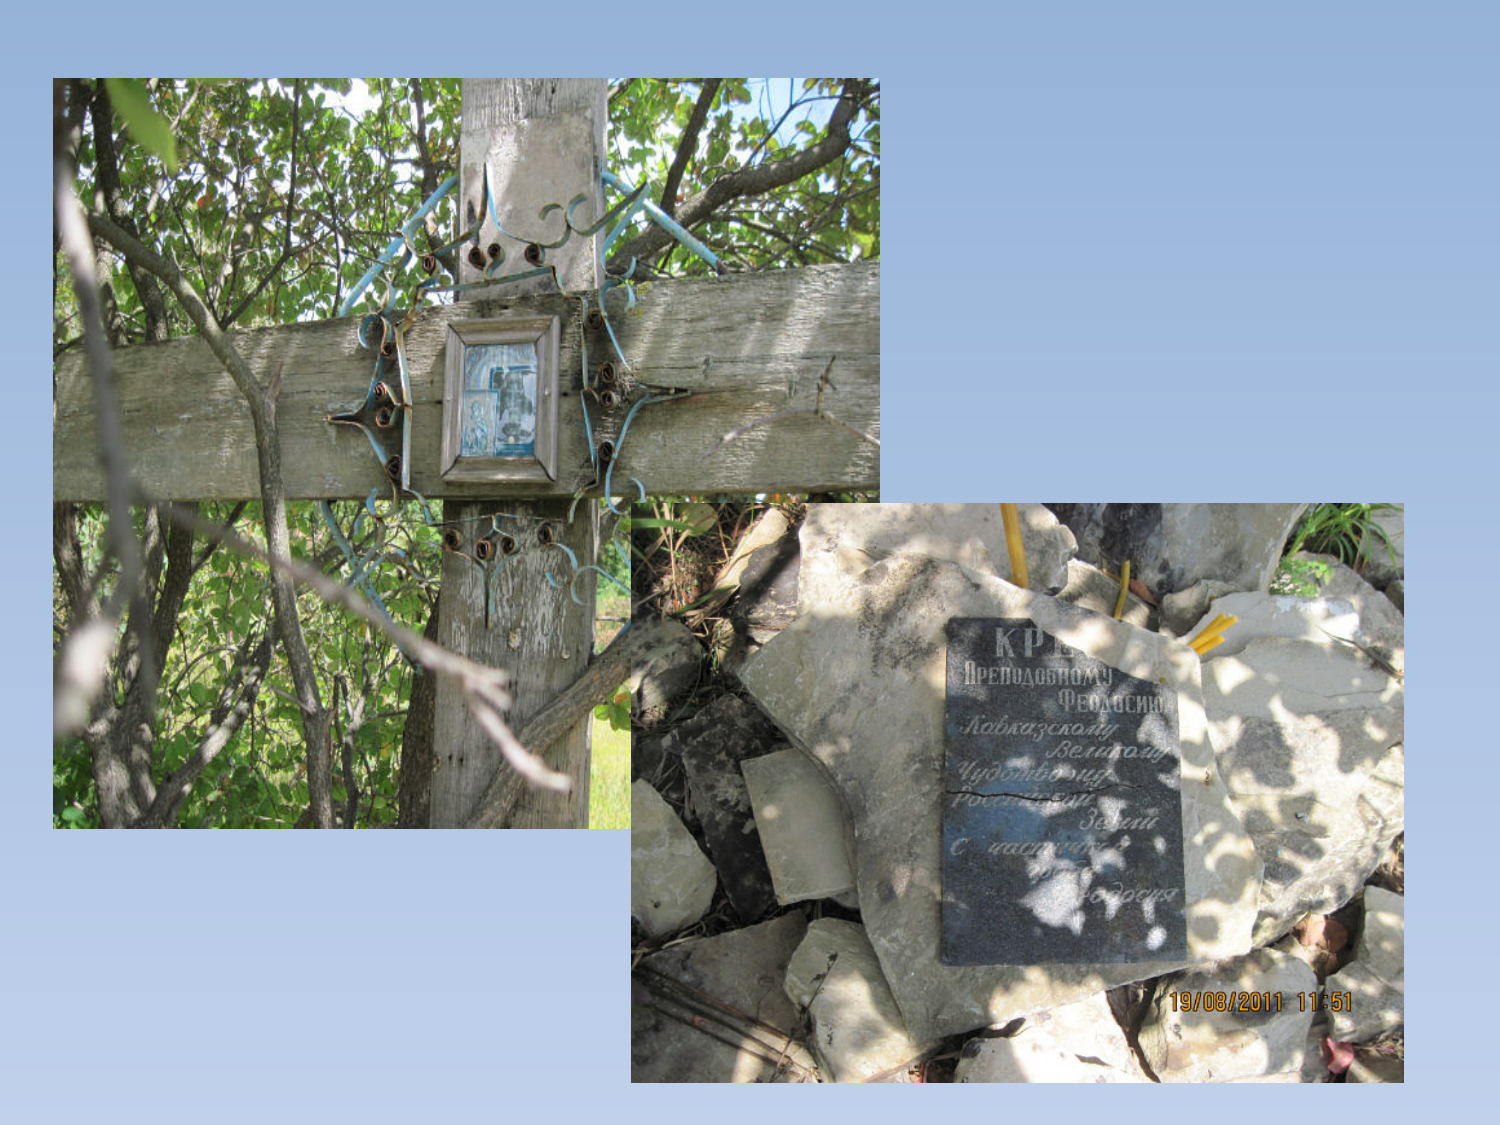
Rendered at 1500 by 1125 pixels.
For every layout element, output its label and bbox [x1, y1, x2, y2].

picture [52, 77, 1404, 1083]
